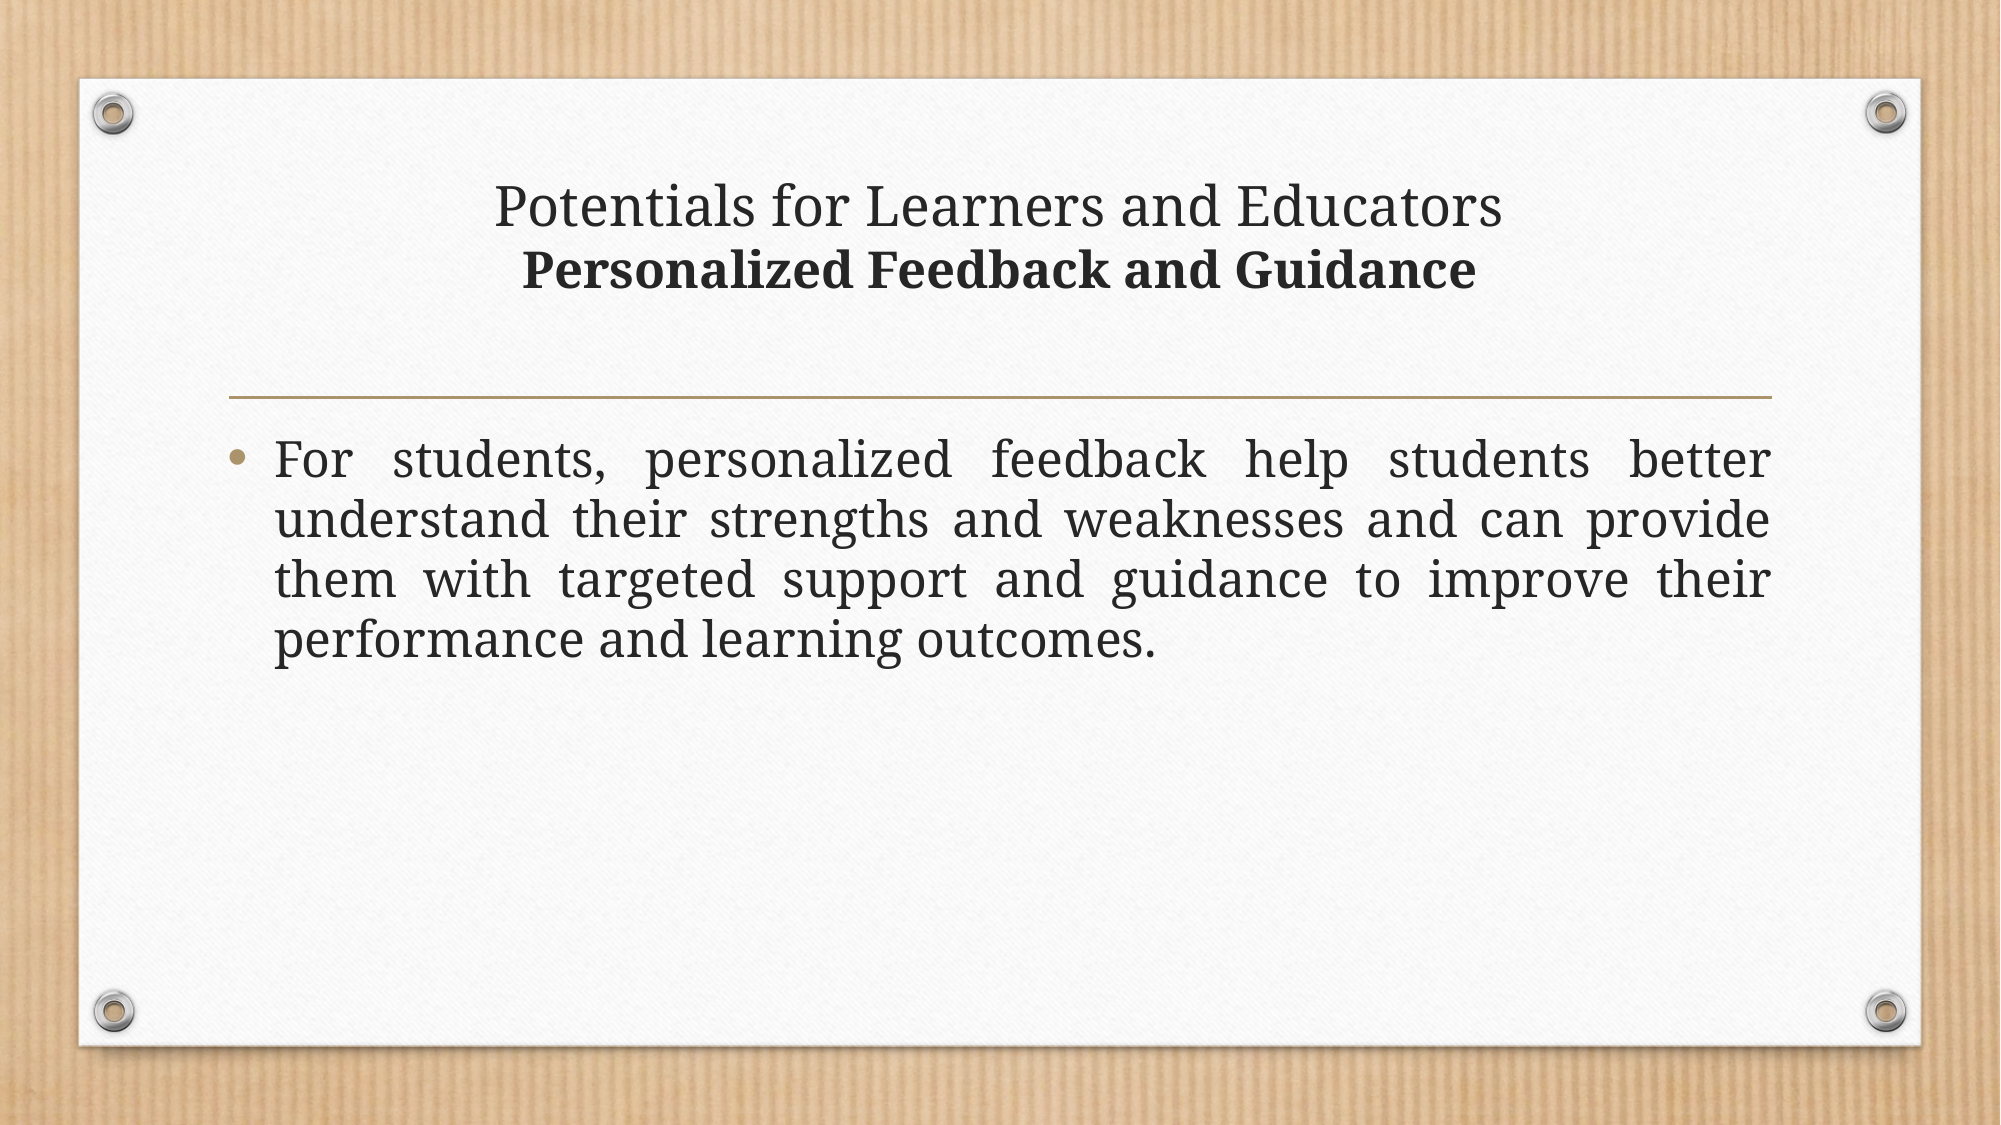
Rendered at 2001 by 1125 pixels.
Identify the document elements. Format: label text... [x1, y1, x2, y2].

list For students, personalized feedback help students better understand their strengths and weaknesses and can provide them with targeted support and guidance to improve their performance and learning outcomes. [212, 419, 1788, 964]
picture [0, 0, 2001, 1125]
title Potentials for Learners and Educators Personalized Feedback and Guidance [212, 161, 1788, 375]
